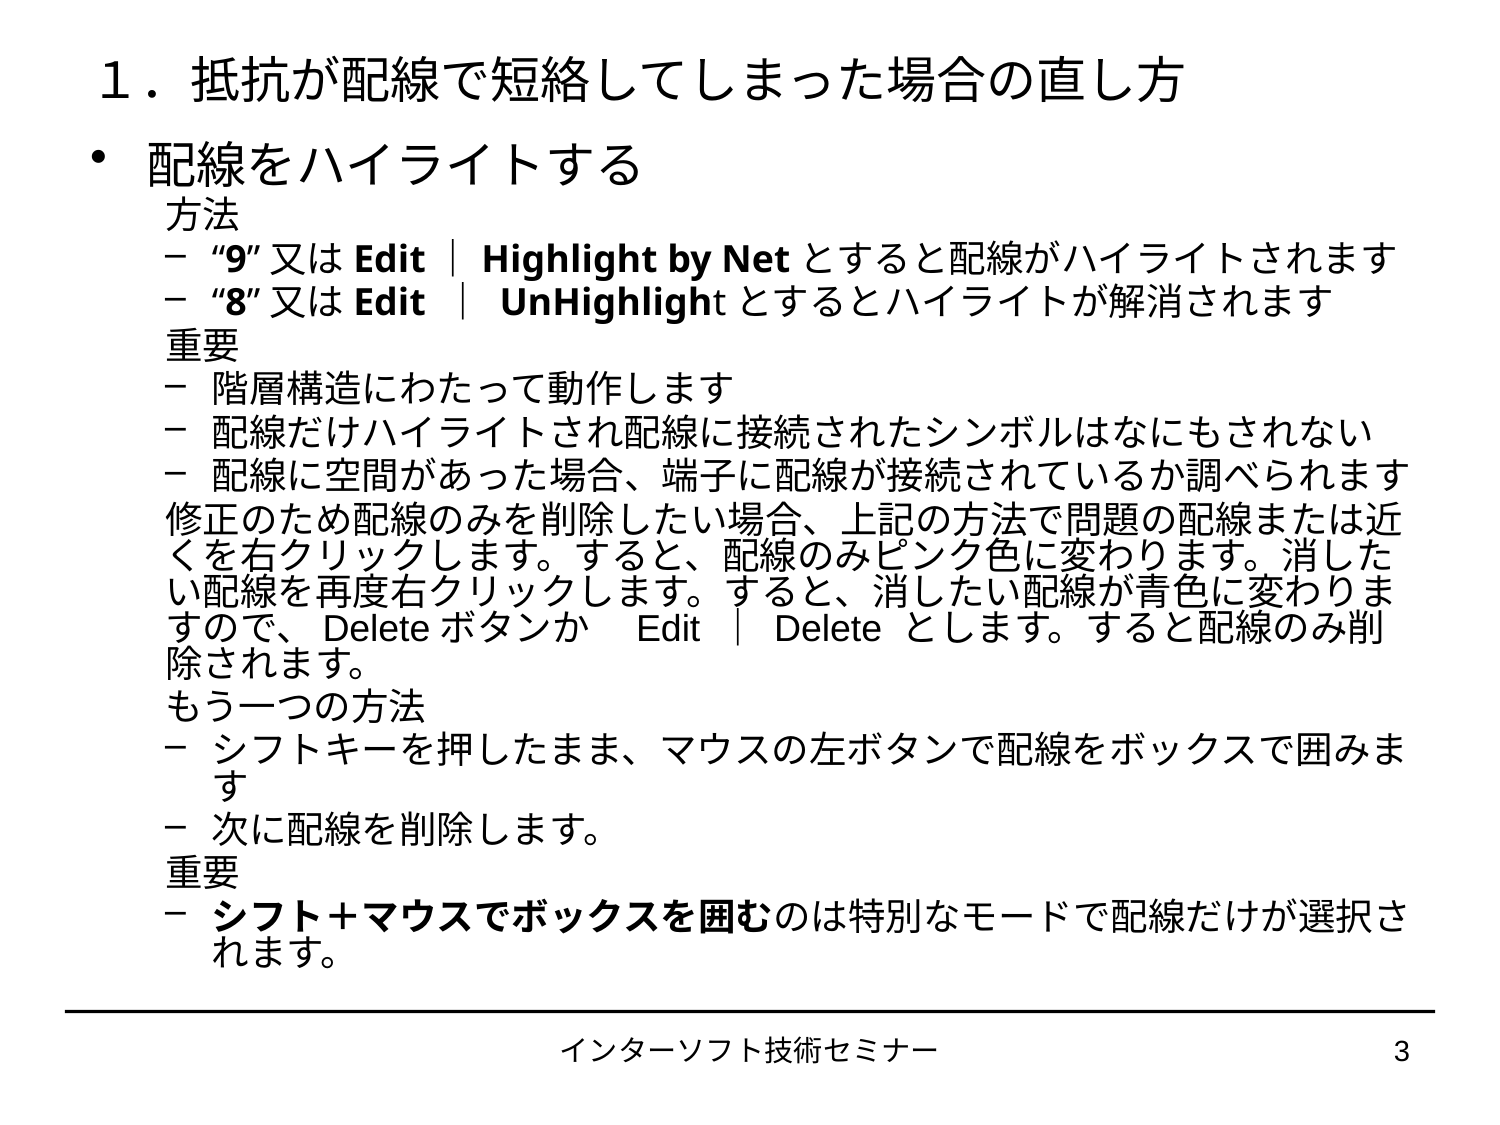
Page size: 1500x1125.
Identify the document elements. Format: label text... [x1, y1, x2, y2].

slide_number 3 [1074, 1024, 1425, 1103]
title １．抵抗が配線で短絡してしまった場合の直し方 [75, 45, 1436, 173]
text_box [64, 1009, 1436, 1014]
footer インターソフト技術セミナー [512, 1024, 988, 1103]
list 配線をハイライトする 方法 “9”又はEdit｜Highlight by Netとすると配線がハイライトされます “8”又はEdit ｜ UnHighlightとするとハイライトが解消されます 重要 階層構造にわたって動作します 配線だけハイライトされ配線に接続されたシンボルはなにもされない 配線に空間があった場合、端子に配線が接続されているか調べられます 修正のため配線のみを削除したい場合、上記の方法で問題の配線または近くを右クリックします。すると、配線のみピンク色に変わります。消したい配線を再度右クリックします。すると、消したい配線が青色に変わりますので、Deleteボタンか Edit ｜ Delete とします。すると配線のみ削除されます。 もう一つの方法 シフトキーを押したまま、マウスの左ボタンで配線をボックスで囲みます 次に配線を削除します。 重要 シフト＋マウスでボックスを囲むのは特別なモードで配線だけが選択されます。 [75, 137, 1427, 953]
